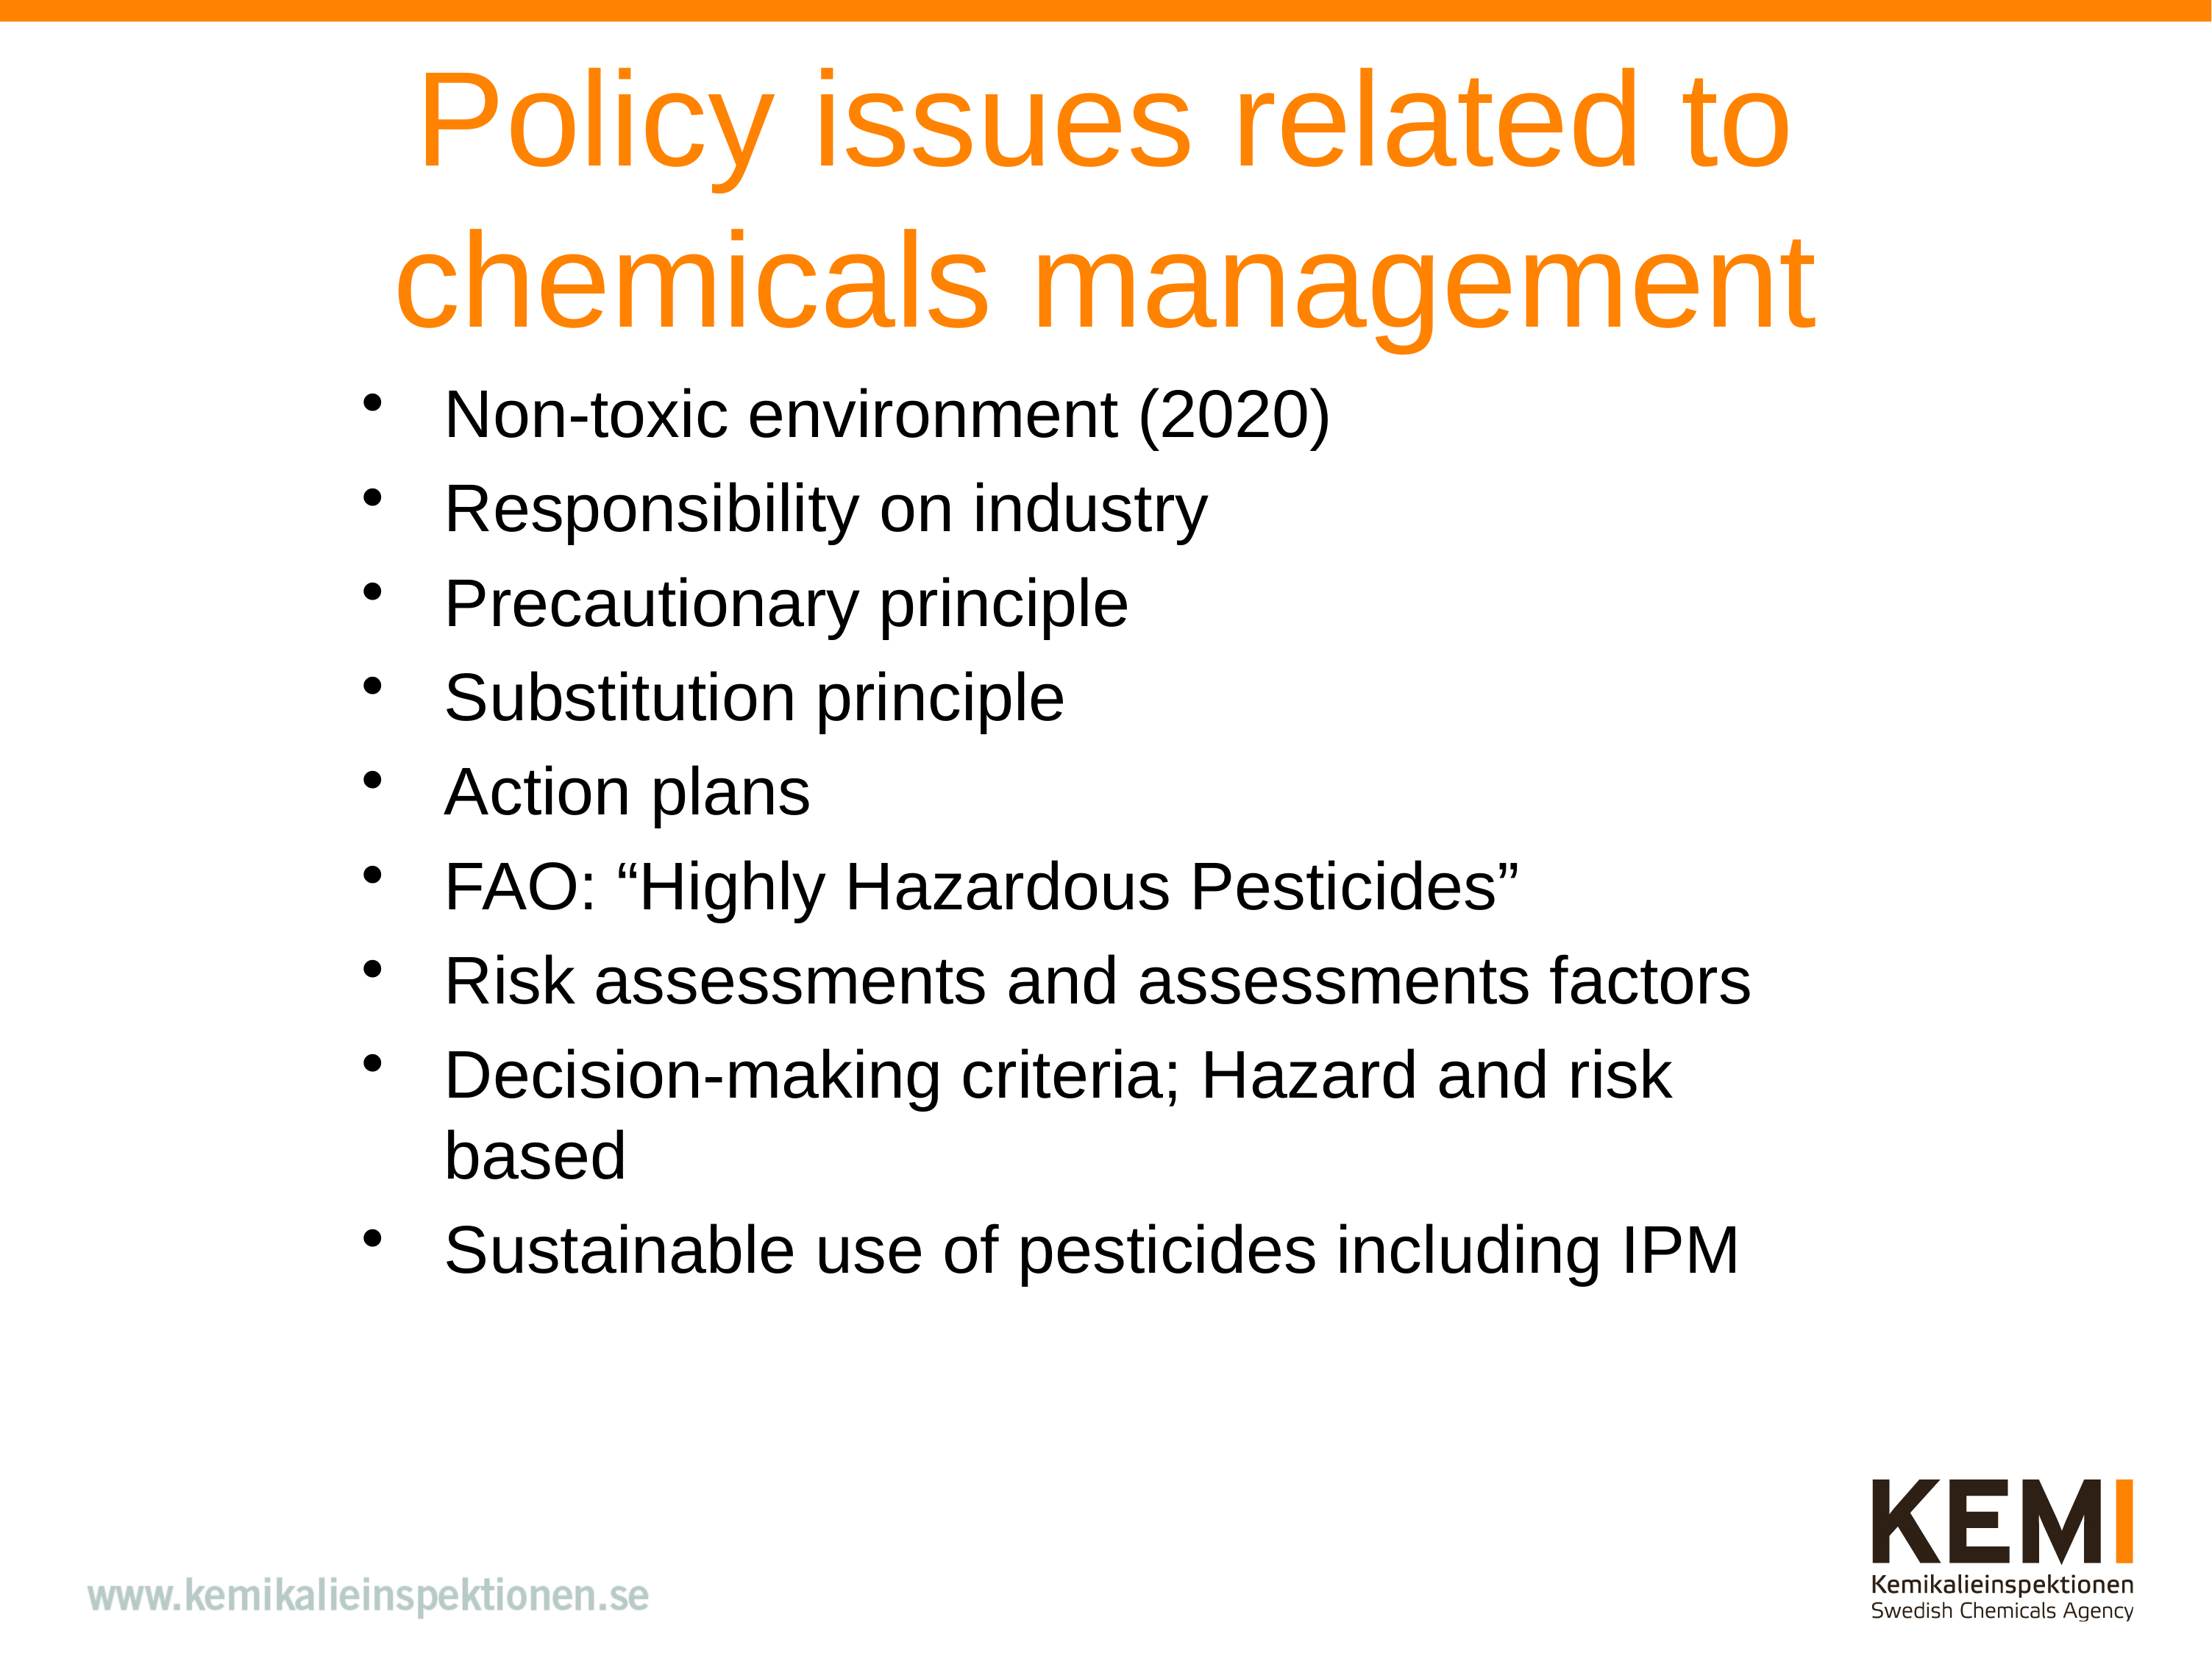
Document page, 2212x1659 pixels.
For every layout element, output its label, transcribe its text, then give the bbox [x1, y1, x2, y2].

title Policy issues related to chemicals management [166, 113, 2046, 273]
picture [1872, 1479, 2133, 1621]
list Non-toxic environment (2020) Responsibility on industry Precautionary principle Substitution principle Action plans FAO: “Highly Hazardous Pesticides” Risk assessments and assessments factors Decision-making criteria; Hazard and risk based Sustainable use of pesticides including IPM [339, 359, 1820, 1320]
picture [87, 1573, 652, 1621]
